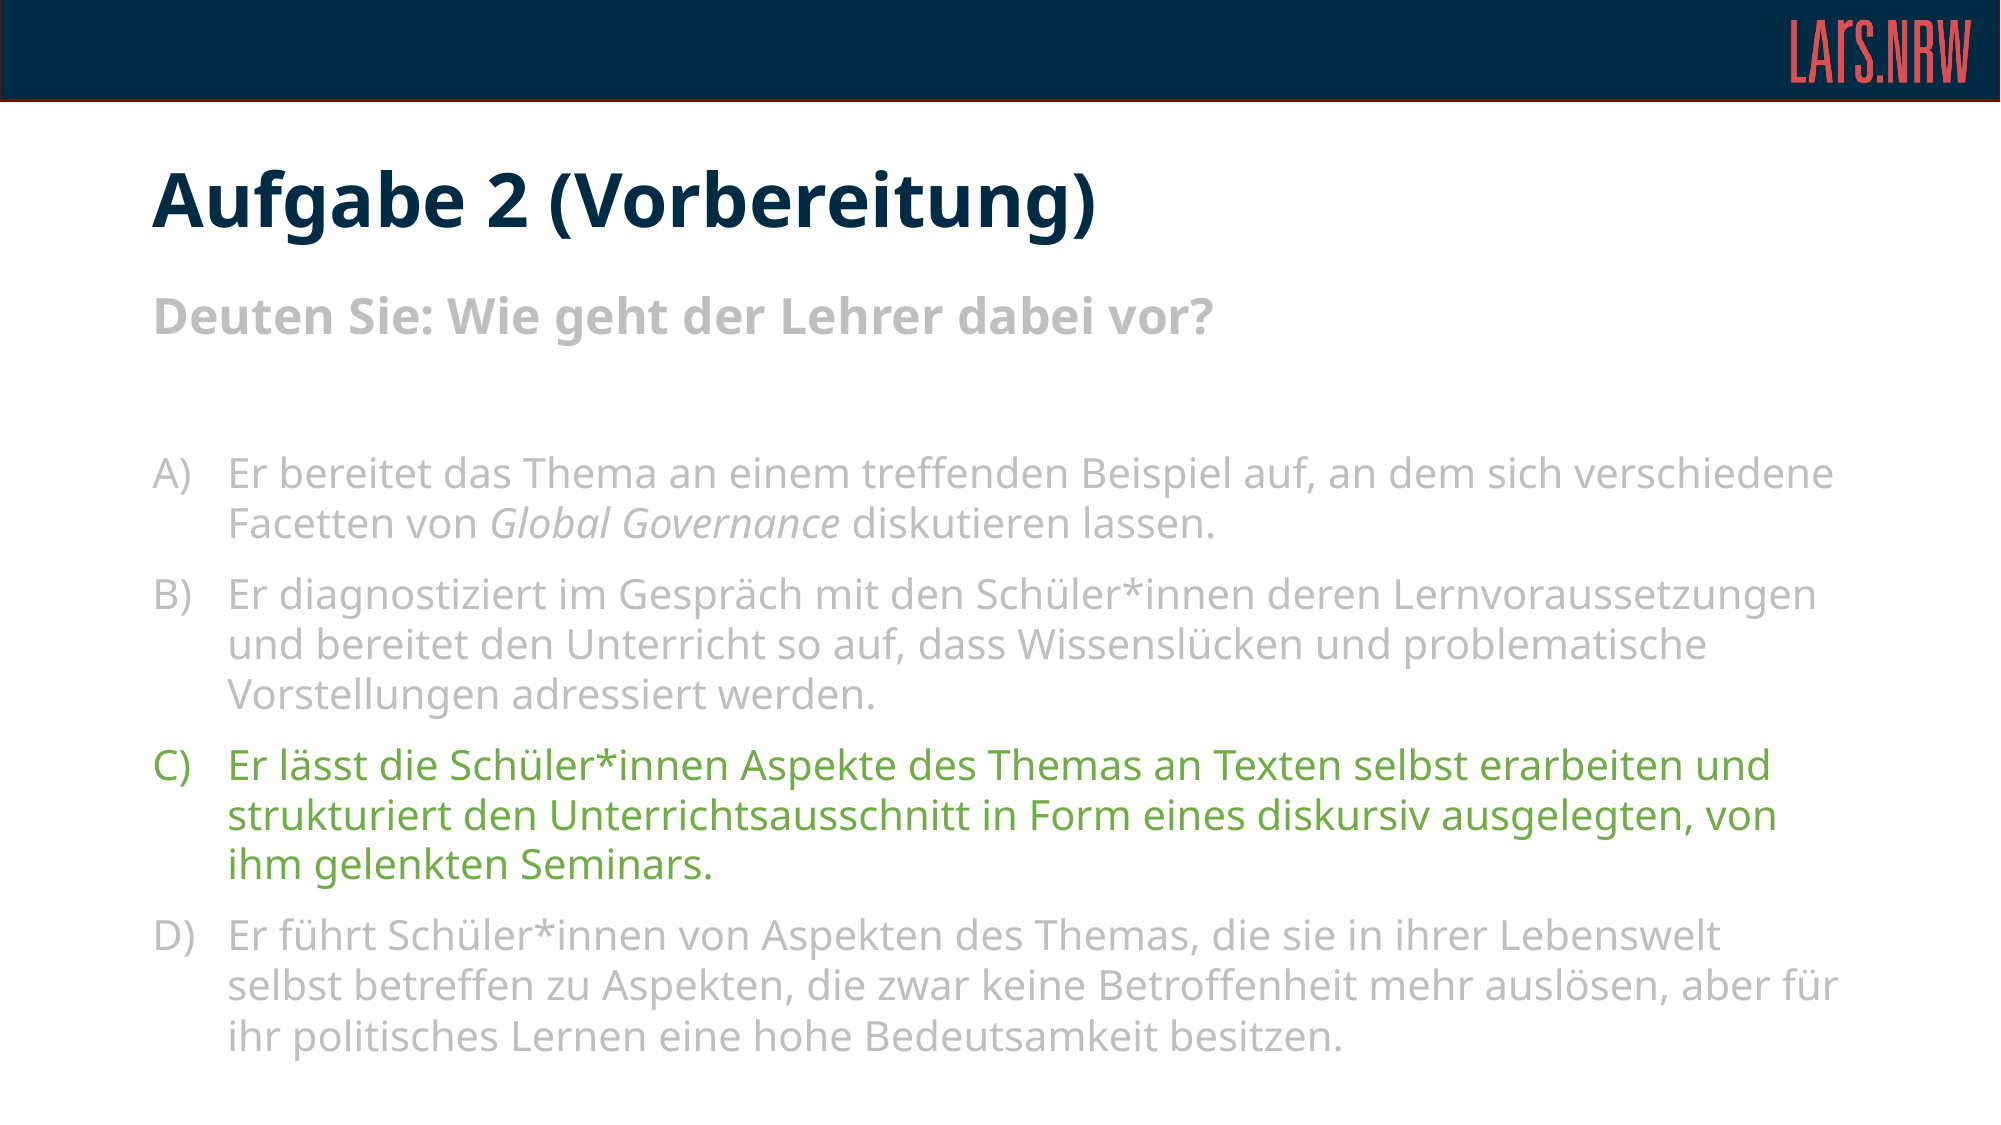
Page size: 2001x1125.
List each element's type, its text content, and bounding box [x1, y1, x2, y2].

title Aufgabe 2 (Vorbereitung) [137, 128, 1863, 278]
list Deuten Sie: Wie geht der Lehrer dabei vor? Er bereitet das Thema an einem treffenden Beispiel auf, an dem sich verschiedene Facetten von Global Governance diskutieren lassen. Er diagnostiziert im Gespräch mit den Schüler*innen deren Lernvoraussetzungen und bereitet den Unterricht so auf, dass Wissenslücken und problematische Vorstellungen adressiert werden. Er lässt die Schüler*innen Aspekte des Themas an Texten selbst erarbeiten und strukturiert den Unterrichtsausschnitt in Form eines diskursiv ausgelegten, von ihm gelenkten Seminars. Er führt Schüler*innen von Aspekten des Themas, die sie in ihrer Lebenswelt selbst betreffen zu Aspekten, die zwar keine Betroffenheit mehr auslösen, aber für ihr politisches Lernen eine hohe Bedeutsamkeit besitzen. [137, 278, 1863, 1057]
picture [1773, 6, 1977, 99]
